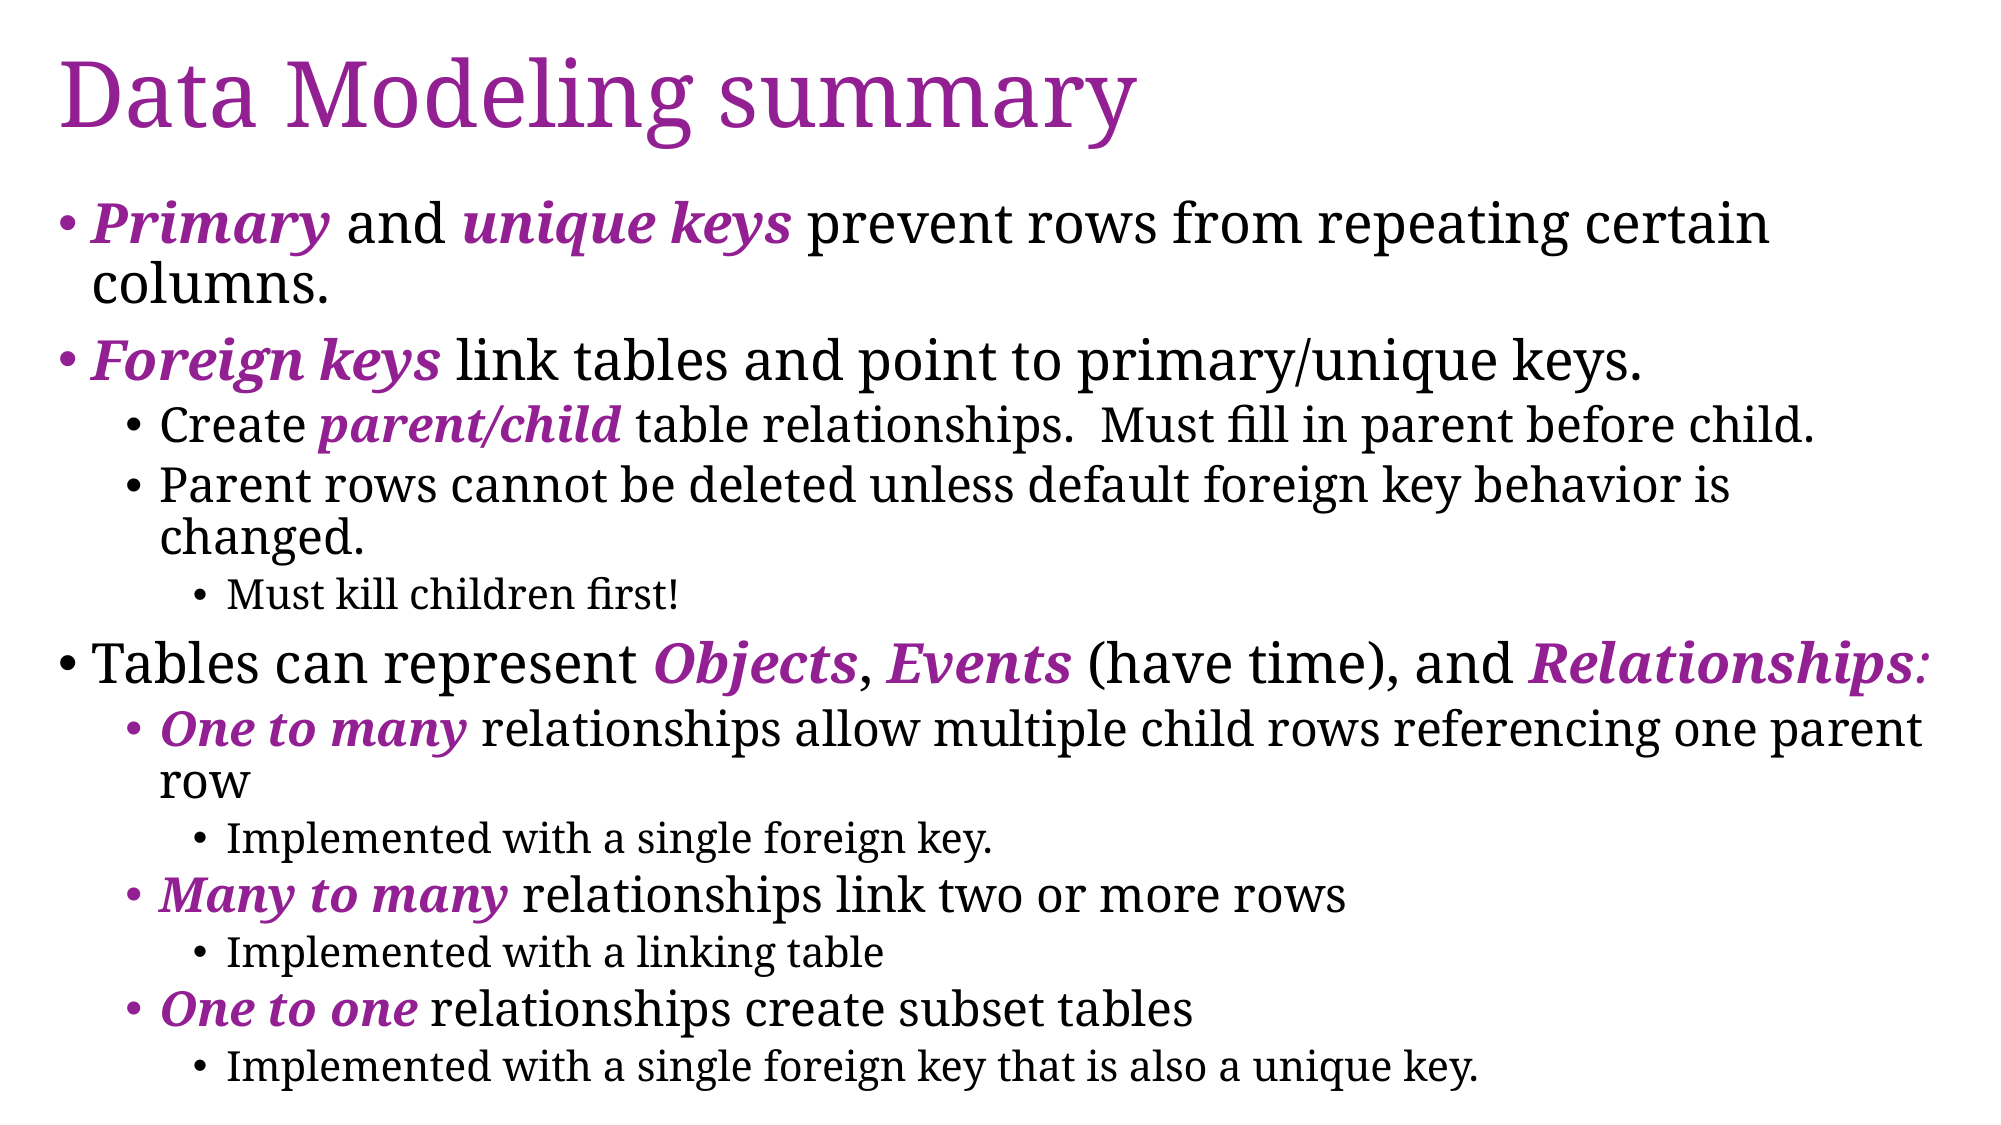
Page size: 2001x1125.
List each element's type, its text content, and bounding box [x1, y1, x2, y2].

list Primary and unique keys prevent rows from repeating certain columns. Foreign keys link tables and point to primary/unique keys. Create parent/child table relationships. Must fill in parent before child. Parent rows cannot be deleted unless default foreign key behavior is changed. Must kill children first! Tables can represent Objects, Events (have time), and Relationships: One to many relationships allow multiple child rows referencing one parent row Implemented with a single foreign key. Many to many relationships link two or more rows Implemented with a linking table One to one relationships create subset tables Implemented with a single foreign key that is also a unique key. [43, 188, 1953, 1106]
title Data Modeling summary [43, 25, 1953, 171]
